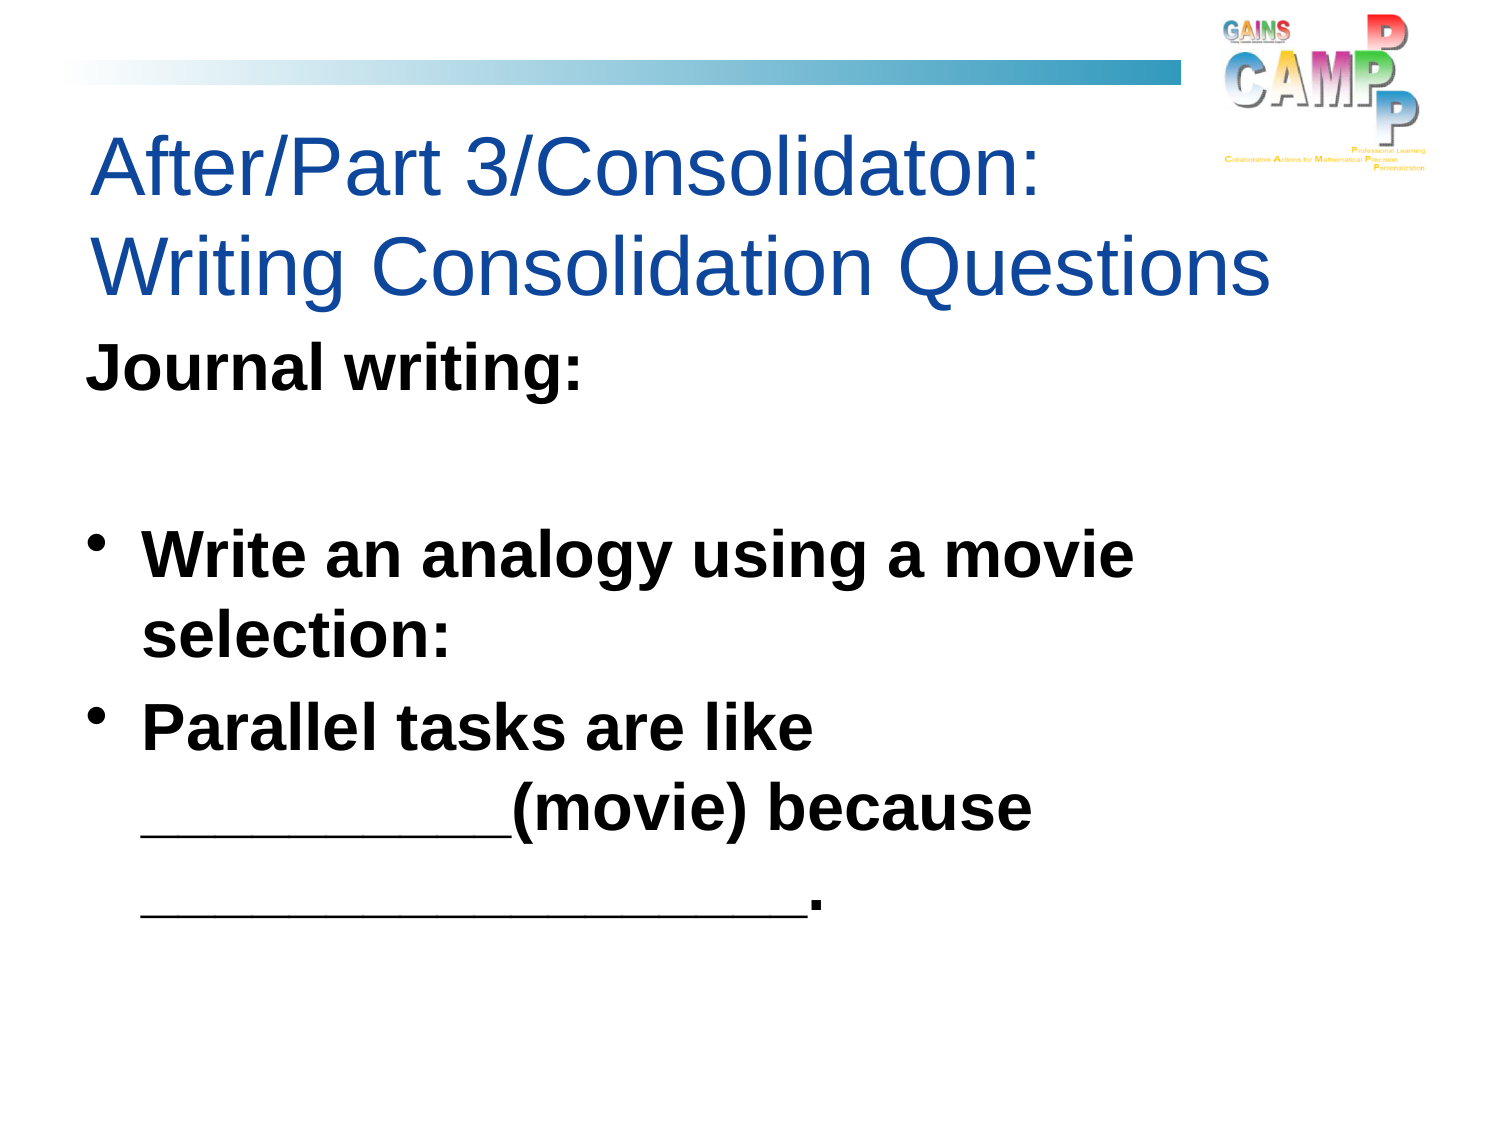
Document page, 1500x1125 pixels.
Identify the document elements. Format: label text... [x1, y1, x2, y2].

title After/Part 3/Consolidaton: Writing Consolidation Questions [74, 124, 1426, 301]
list Journal writing: Write an analogy using a movie selection: Parallel tasks are like __________(movie) because __________________. [70, 316, 1421, 1092]
picture [1204, 0, 1442, 190]
